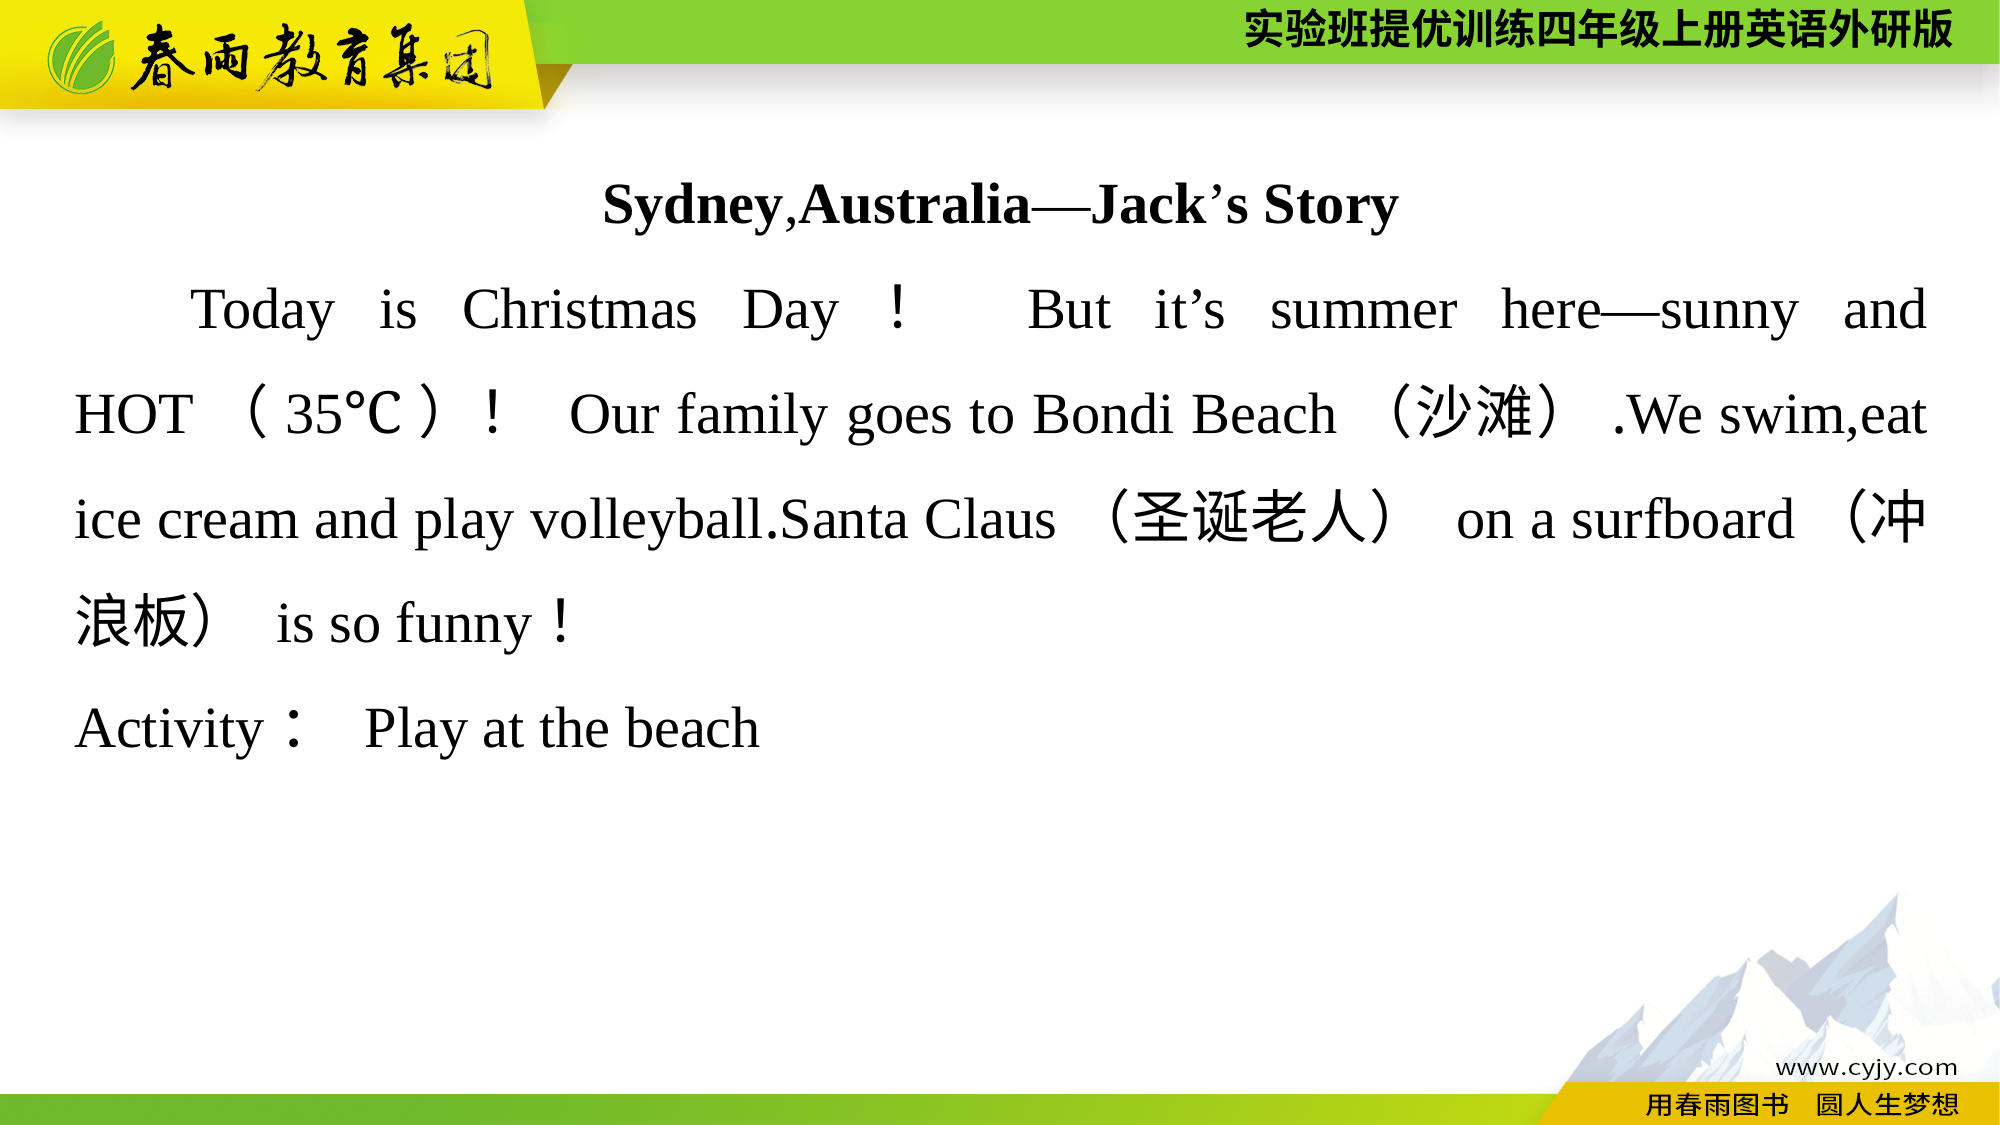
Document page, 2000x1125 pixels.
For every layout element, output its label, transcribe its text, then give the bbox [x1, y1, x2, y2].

picture [0, 0, 2000, 1125]
list Sydney,Australia—Jack’s Story Today is Christmas Day！ But it’s summer here—sunny and HOT（35℃）！ Our family goes to Bondi Beach（沙滩）.We swim,eat ice cream and play volleyball.Santa Claus（圣诞老人） on a surfboard（冲浪板） is so funny！ Activity： Play at the beach [59, 122, 1944, 774]
